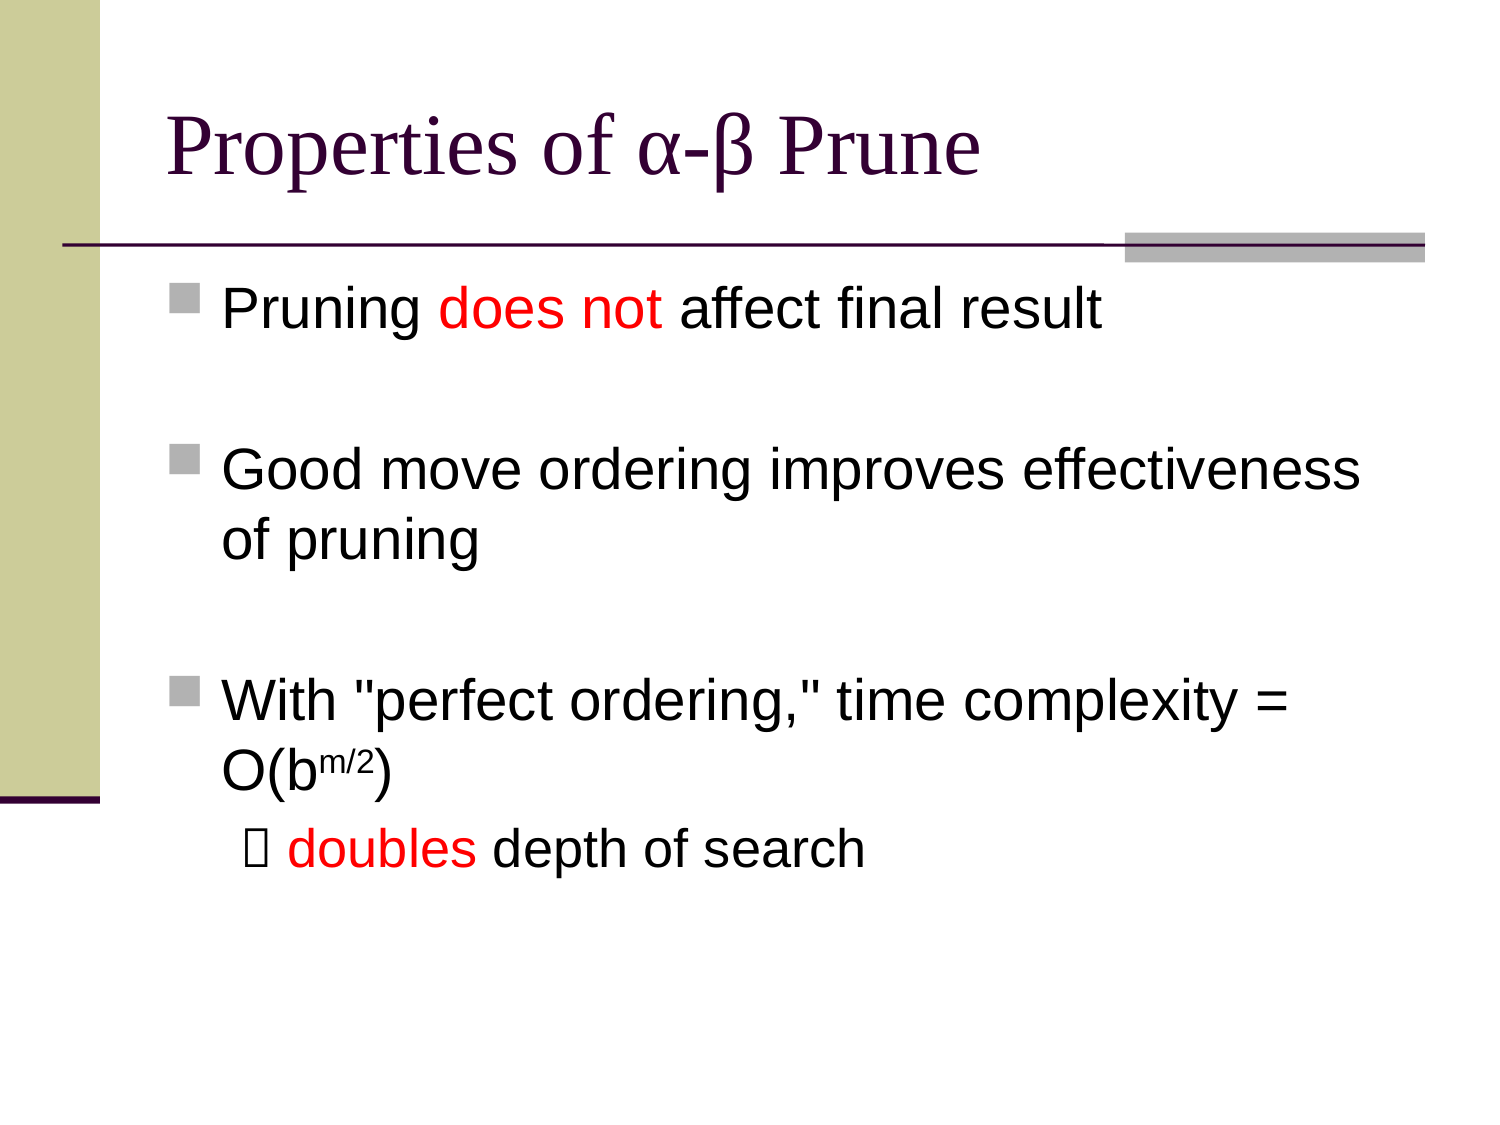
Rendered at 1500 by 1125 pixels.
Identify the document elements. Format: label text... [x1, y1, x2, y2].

title Properties of α-β Prune [149, 45, 1426, 234]
list Pruning does not affect final result Good move ordering improves effectiveness of pruning With "perfect ordering," time complexity = O(bm/2)  doubles depth of search [149, 262, 1426, 1006]
